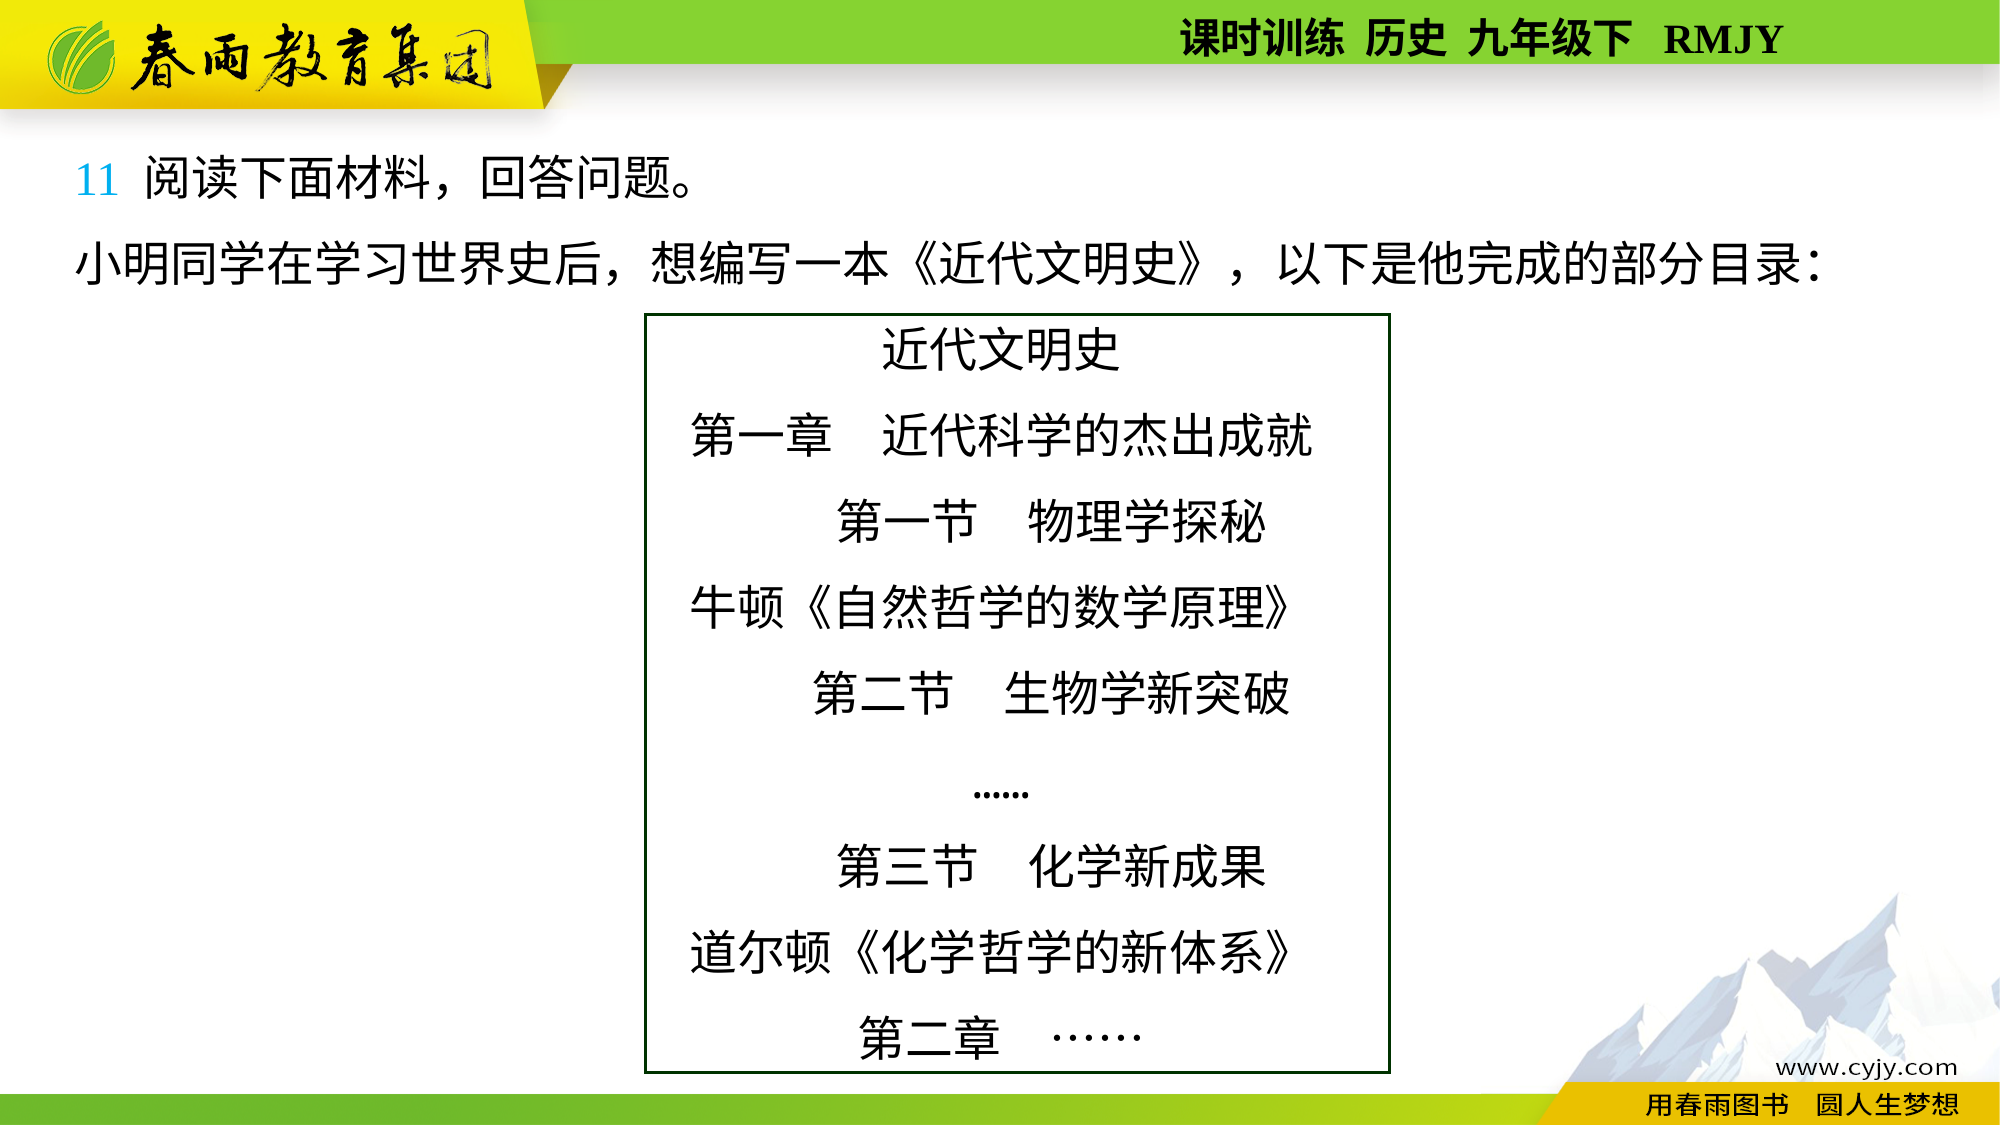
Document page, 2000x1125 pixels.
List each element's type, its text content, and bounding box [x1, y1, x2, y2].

picture [0, 0, 2000, 1125]
text_box [645, 314, 1390, 1073]
list 11 阅读下面材料，回答问题。 小明同学在学习世界史后，想编写一本《近代文明史》，以下是他完成的部分目录： 近代文明史 第一章 近代科学的杰出成就 第一节 物理学探秘 牛顿《自然哲学的数学原理》 第二节 生物学新突破 …… 第三节 化学新成果 道尔顿《化学哲学的新体系》 第二章 …… [59, 122, 1944, 1073]
